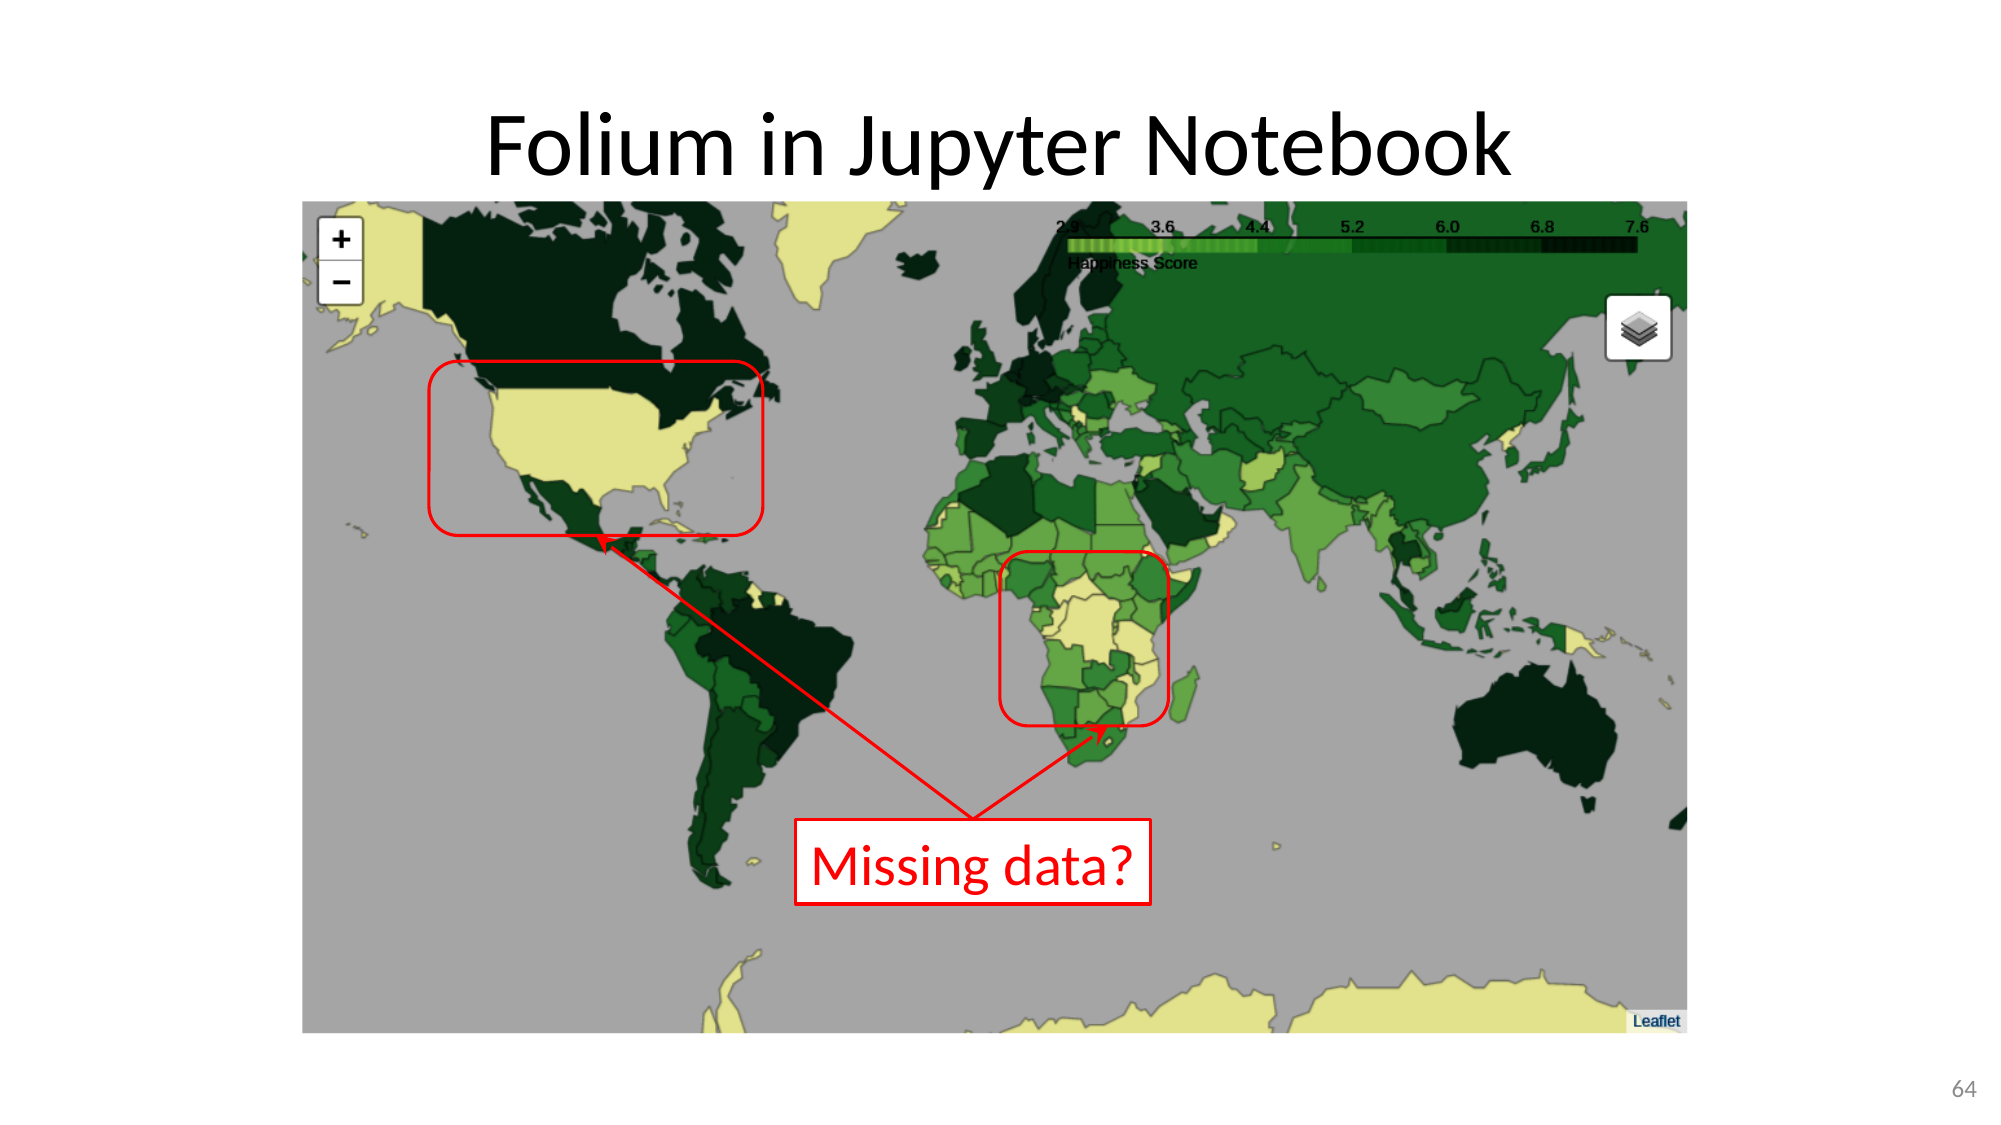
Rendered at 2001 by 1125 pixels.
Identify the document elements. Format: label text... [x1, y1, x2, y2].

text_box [428, 360, 1169, 906]
title Folium in Jupyter Notebook [99, 45, 1900, 233]
picture [296, 195, 1697, 1046]
slide_number 64 [1525, 1057, 1993, 1118]
